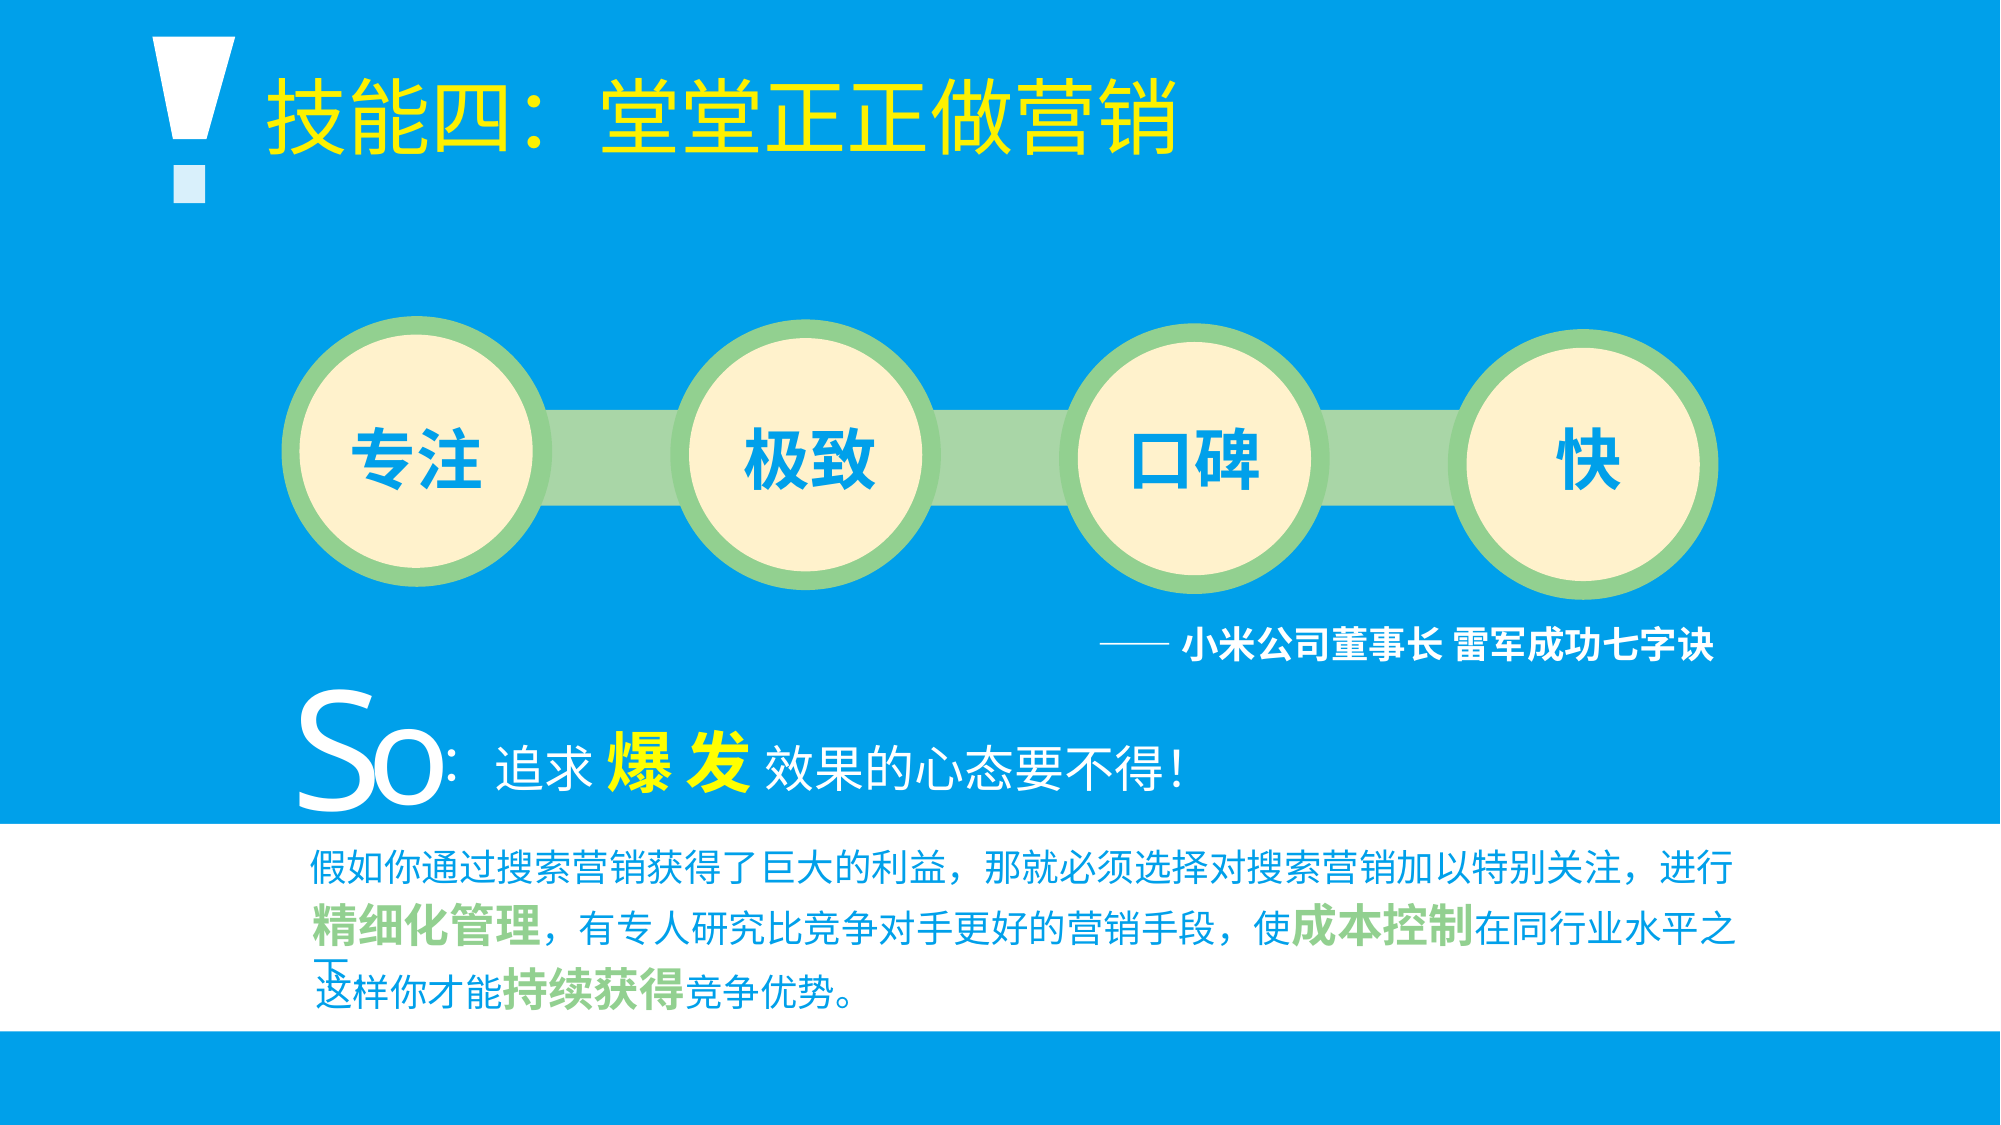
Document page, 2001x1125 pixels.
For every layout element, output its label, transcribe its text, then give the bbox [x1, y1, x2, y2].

text_box ——小米公司董事长 雷军成功七字诀 [1082, 613, 1763, 674]
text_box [281, 316, 1719, 600]
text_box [152, 36, 1202, 204]
text_box 假如你通过搜索营销获得了巨大的利益，那就必须选择对搜索营销加以特别关注，进行 [294, 836, 1766, 897]
text_box 追求 爆发效果的心态要不得！ [480, 713, 1228, 808]
text_box S [276, 635, 398, 851]
text_box o [352, 660, 466, 840]
text_box 这样你才能持续获得竞争优势。 [300, 953, 888, 1024]
text_box [0, 823, 2000, 1032]
text_box 精细化管理，有专人研究比竞争对手更好的营销手段，使成本控制在同行业水平之下， [297, 889, 1760, 1004]
text_box ： [424, 724, 494, 800]
